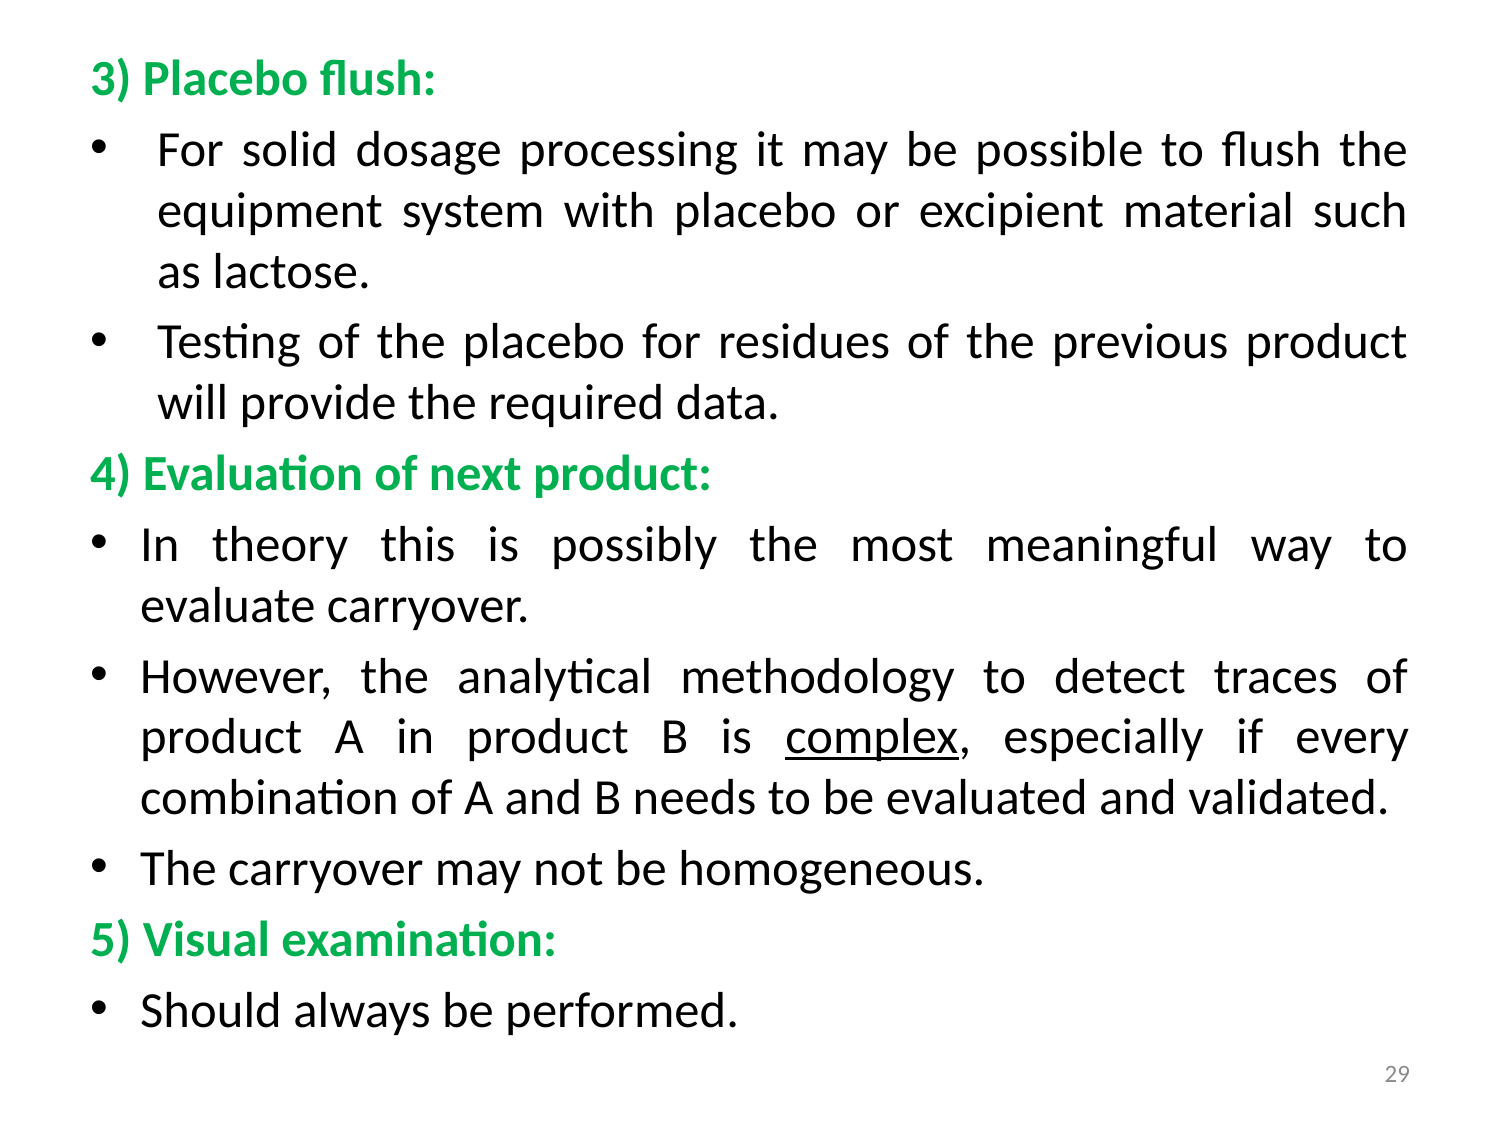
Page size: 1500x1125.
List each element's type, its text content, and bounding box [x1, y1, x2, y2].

list 3) Placebo flush: For solid dosage processing it may be possible to flush the equipment system with placebo or excipient material such as lactose. Testing of the placebo for residues of the previous product will provide the required data. 4) Evaluation of next product: In theory this is possibly the most meaningful way to evaluate carryover. However, the analytical methodology to detect traces of product A in product B is complex, especially if every combination of A and B needs to be evaluated and validated. The carryover may not be homogeneous. 5) Visual examination: Should always be performed. [75, 37, 1425, 1075]
slide_number 29 [1074, 1042, 1425, 1103]
